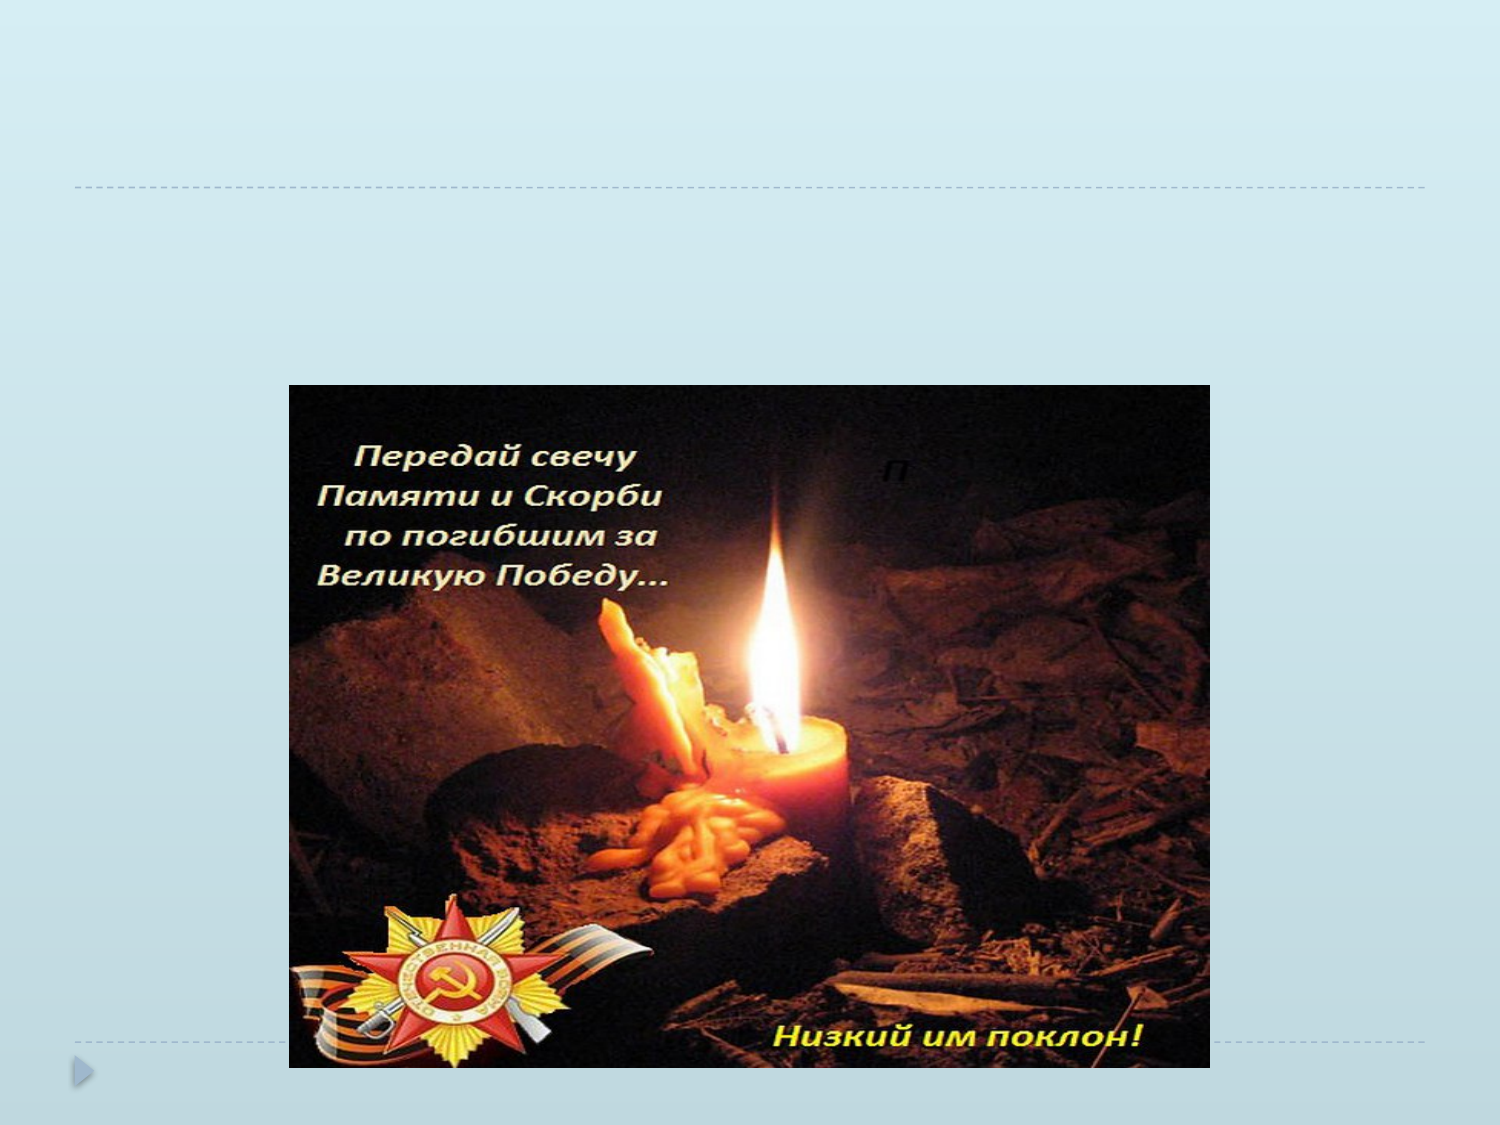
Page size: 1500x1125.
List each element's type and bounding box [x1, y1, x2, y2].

list [289, 385, 1210, 1068]
